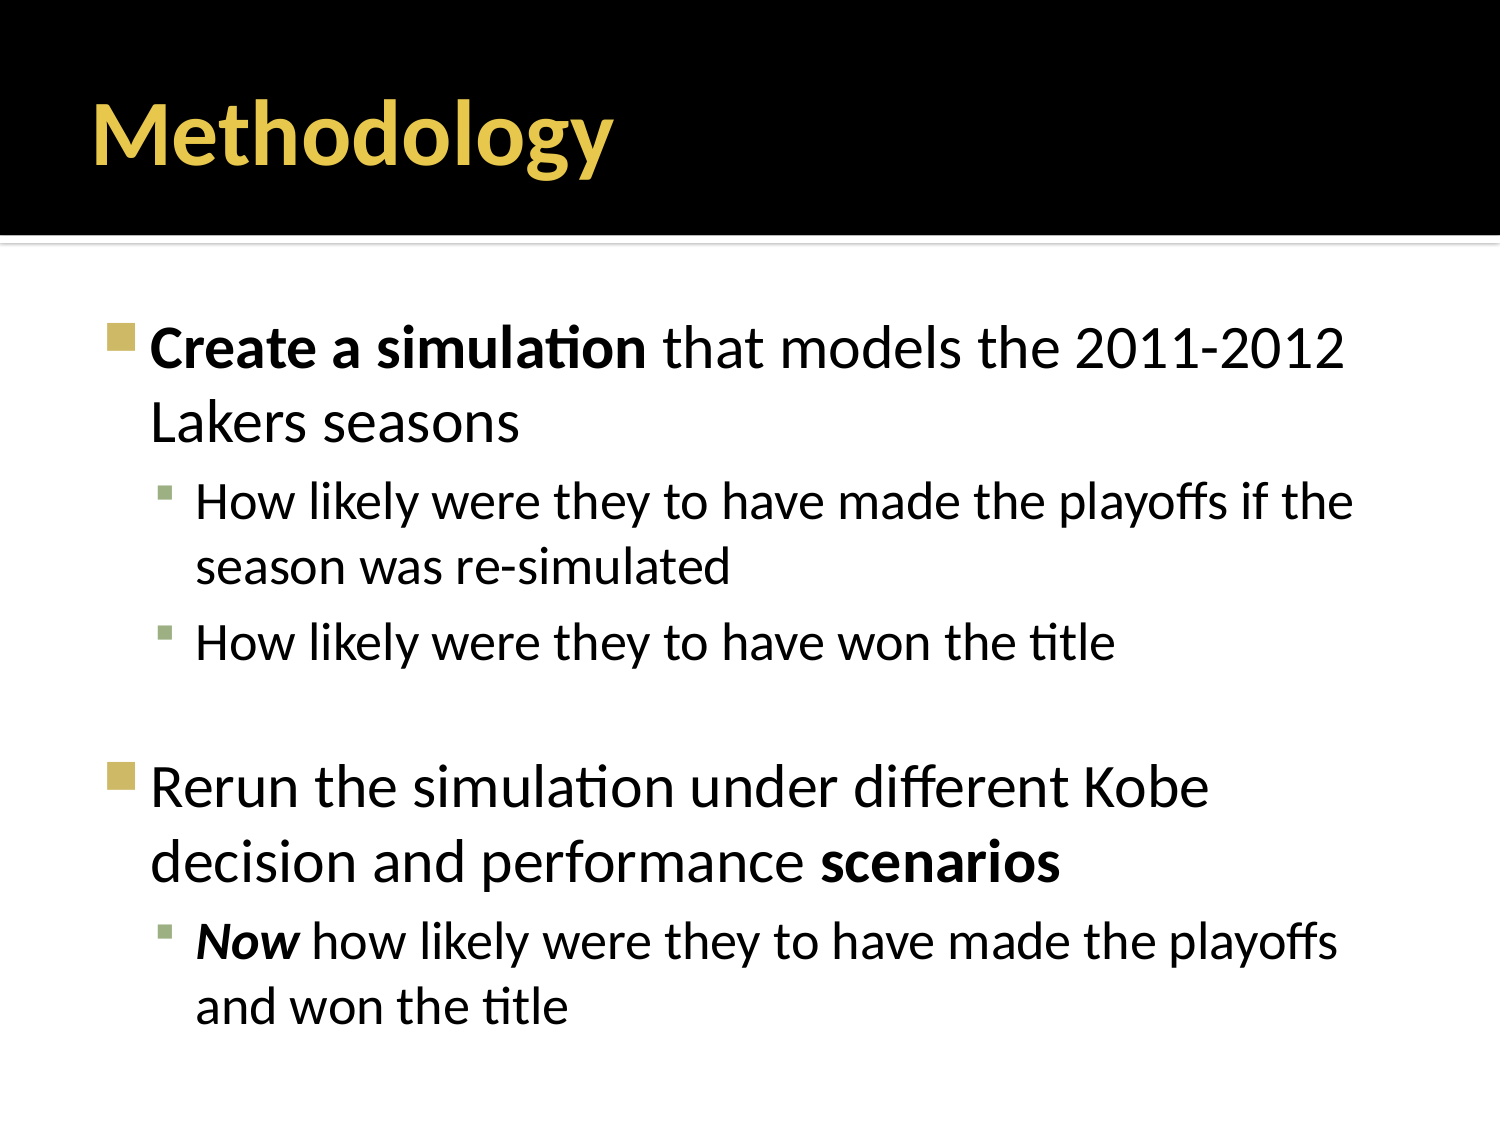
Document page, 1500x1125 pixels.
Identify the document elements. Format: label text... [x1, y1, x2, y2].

title Methodology [75, 25, 1425, 231]
list Create a simulation that models the 2011-2012 Lakers seasons How likely were they to have made the playoffs if the season was re-simulated How likely were they to have won the title Rerun the simulation under different Kobe decision and performance scenarios Now how likely were they to have made the playoffs and won the title [75, 291, 1425, 1050]
